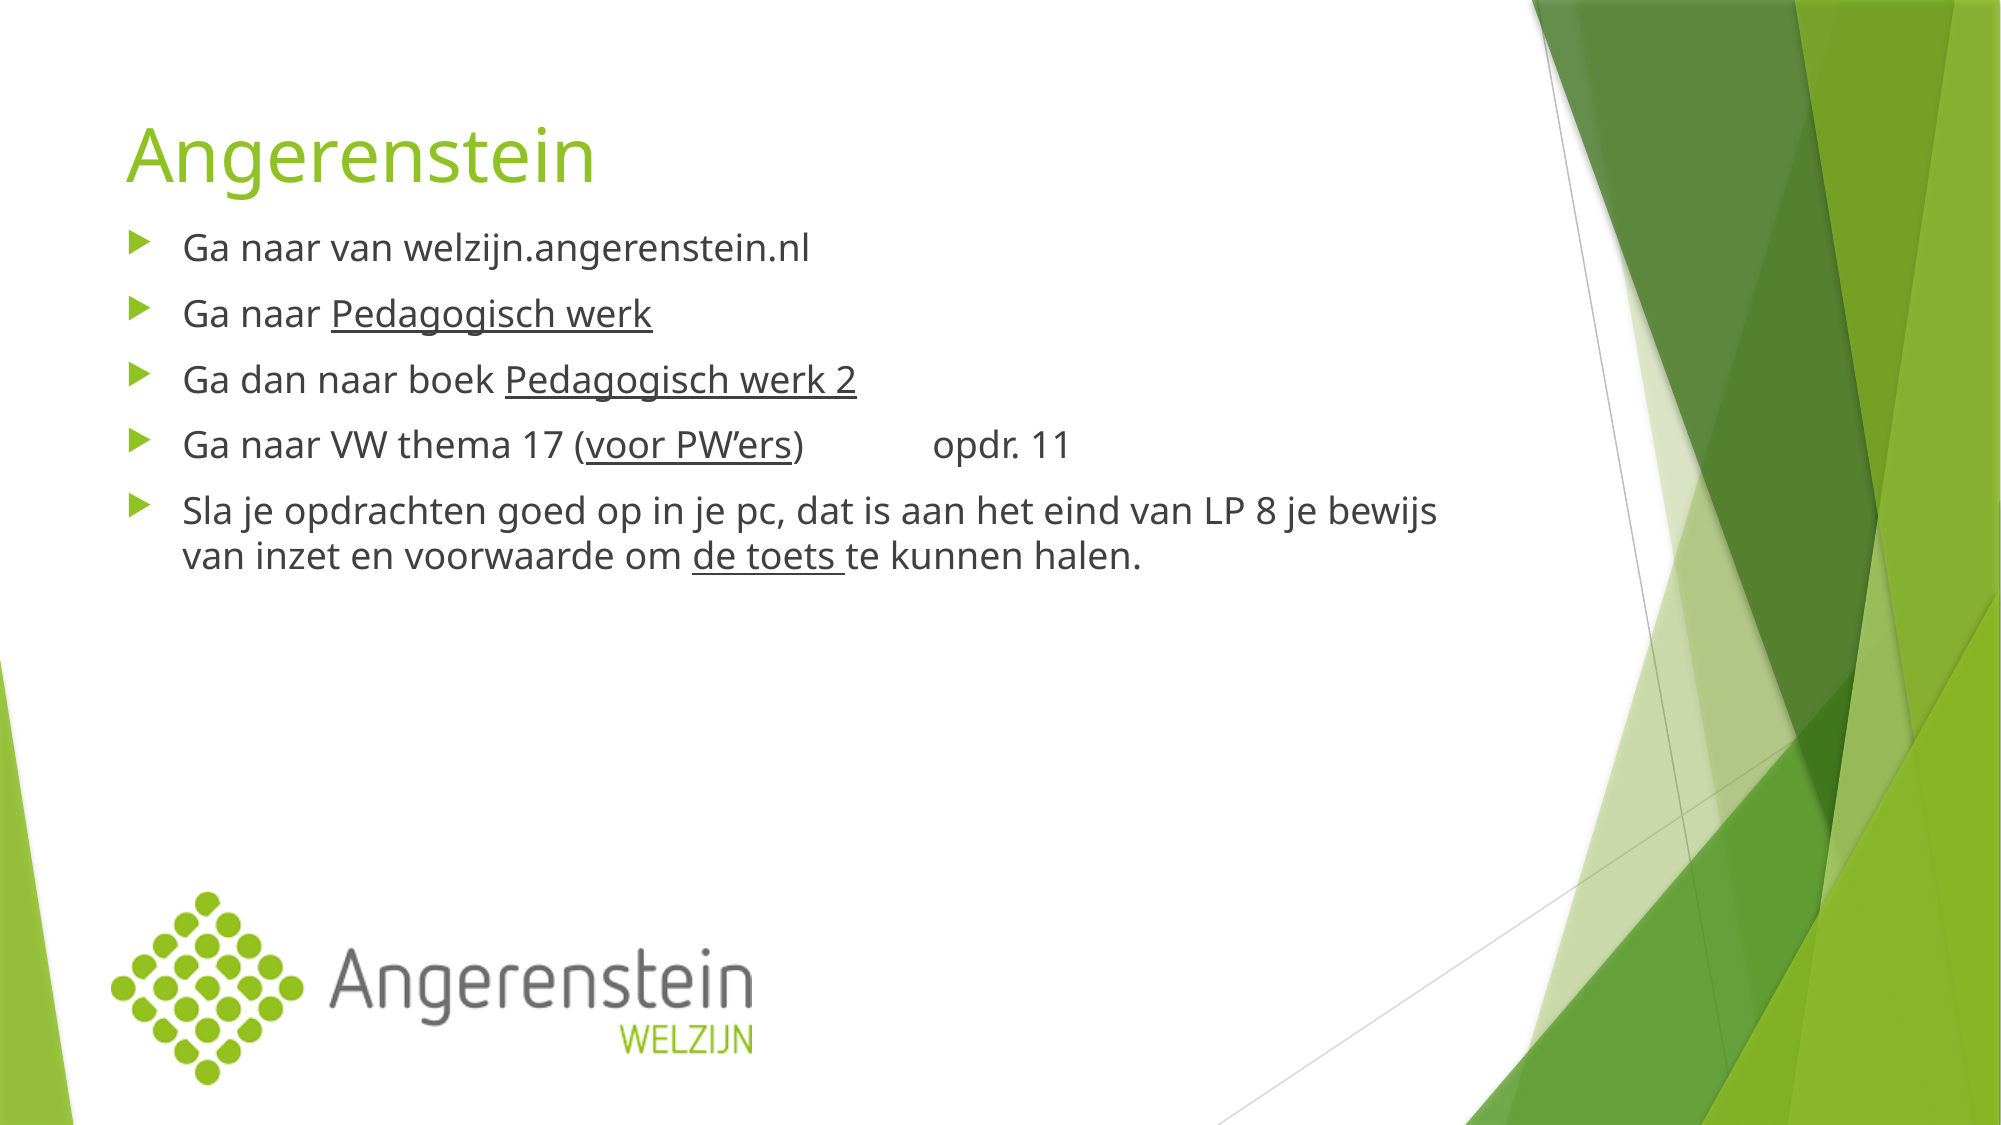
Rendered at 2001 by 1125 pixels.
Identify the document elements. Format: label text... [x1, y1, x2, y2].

picture [110, 892, 753, 1086]
list Ga naar van welzijn.angerenstein.nl Ga naar Pedagogisch werk Ga dan naar boek Pedagogisch werk 2 Ga naar VW thema 17 (voor PW’ers) opdr. 11 Sla je opdrachten goed op in je pc, dat is aan het eind van LP 8 je bewijs van inzet en voorwaarde om de toets te kunnen halen. [111, 216, 1522, 853]
title Angerenstein [111, 99, 1522, 216]
